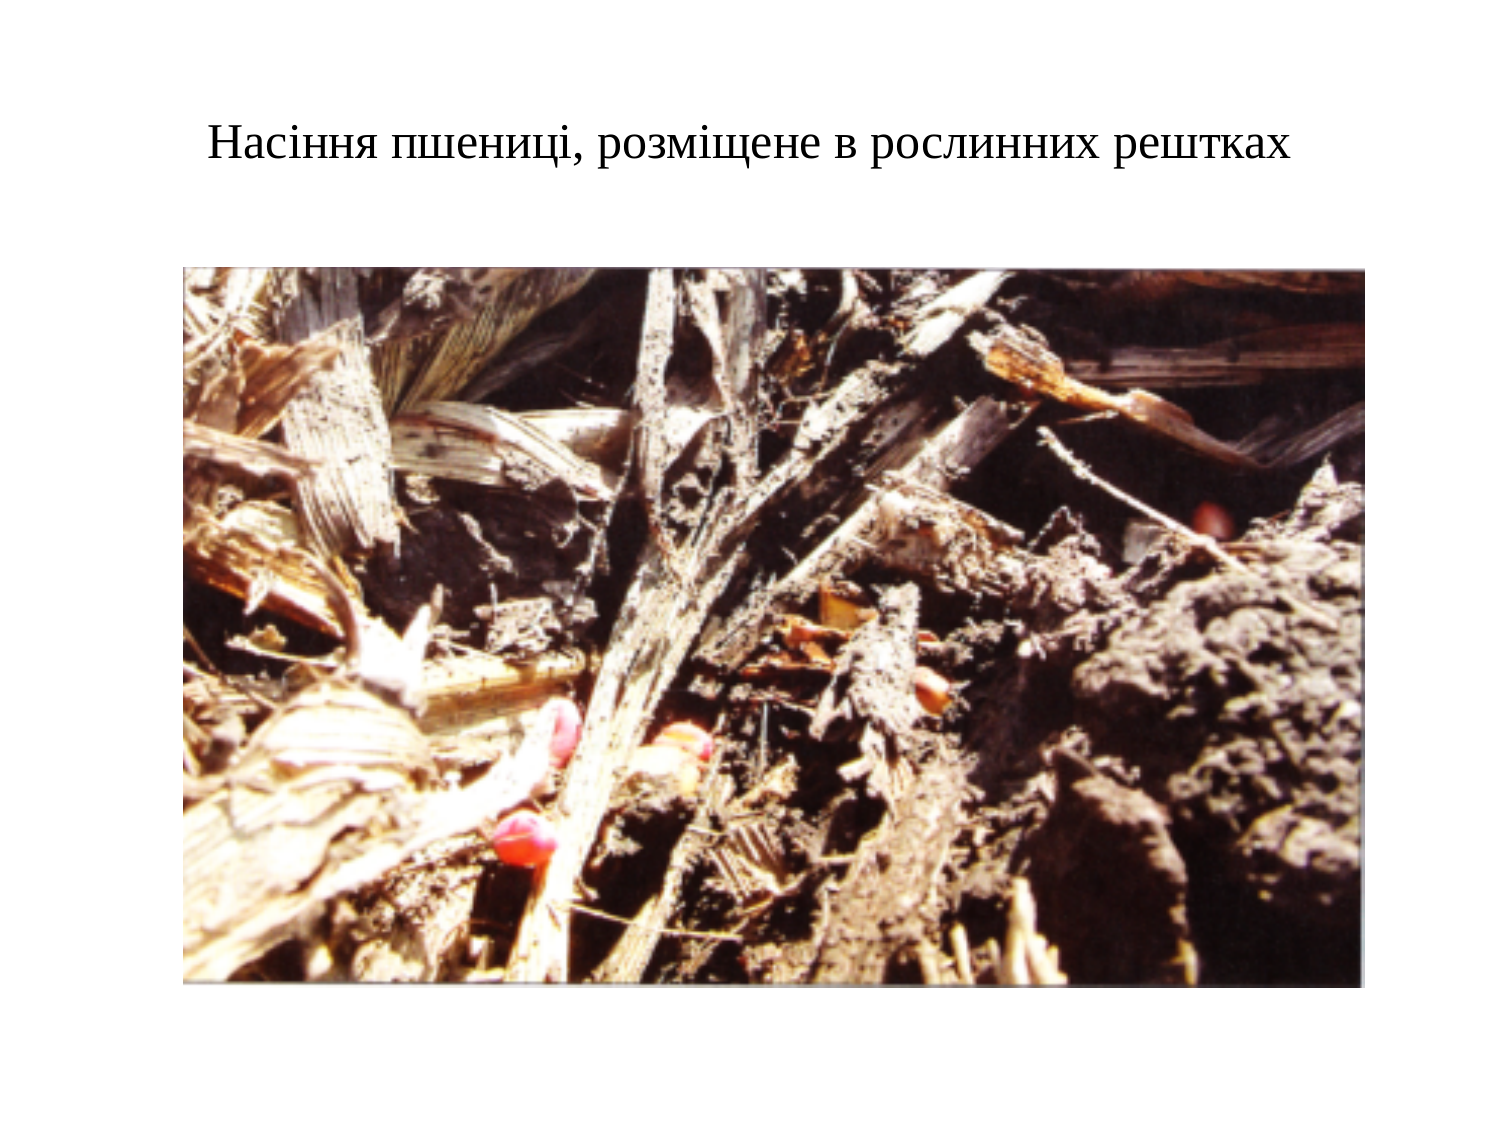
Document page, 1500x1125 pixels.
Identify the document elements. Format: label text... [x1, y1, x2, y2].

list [182, 266, 1365, 988]
title Насіння пшениці, розміщене в рослинних рештках [74, 44, 1426, 233]
